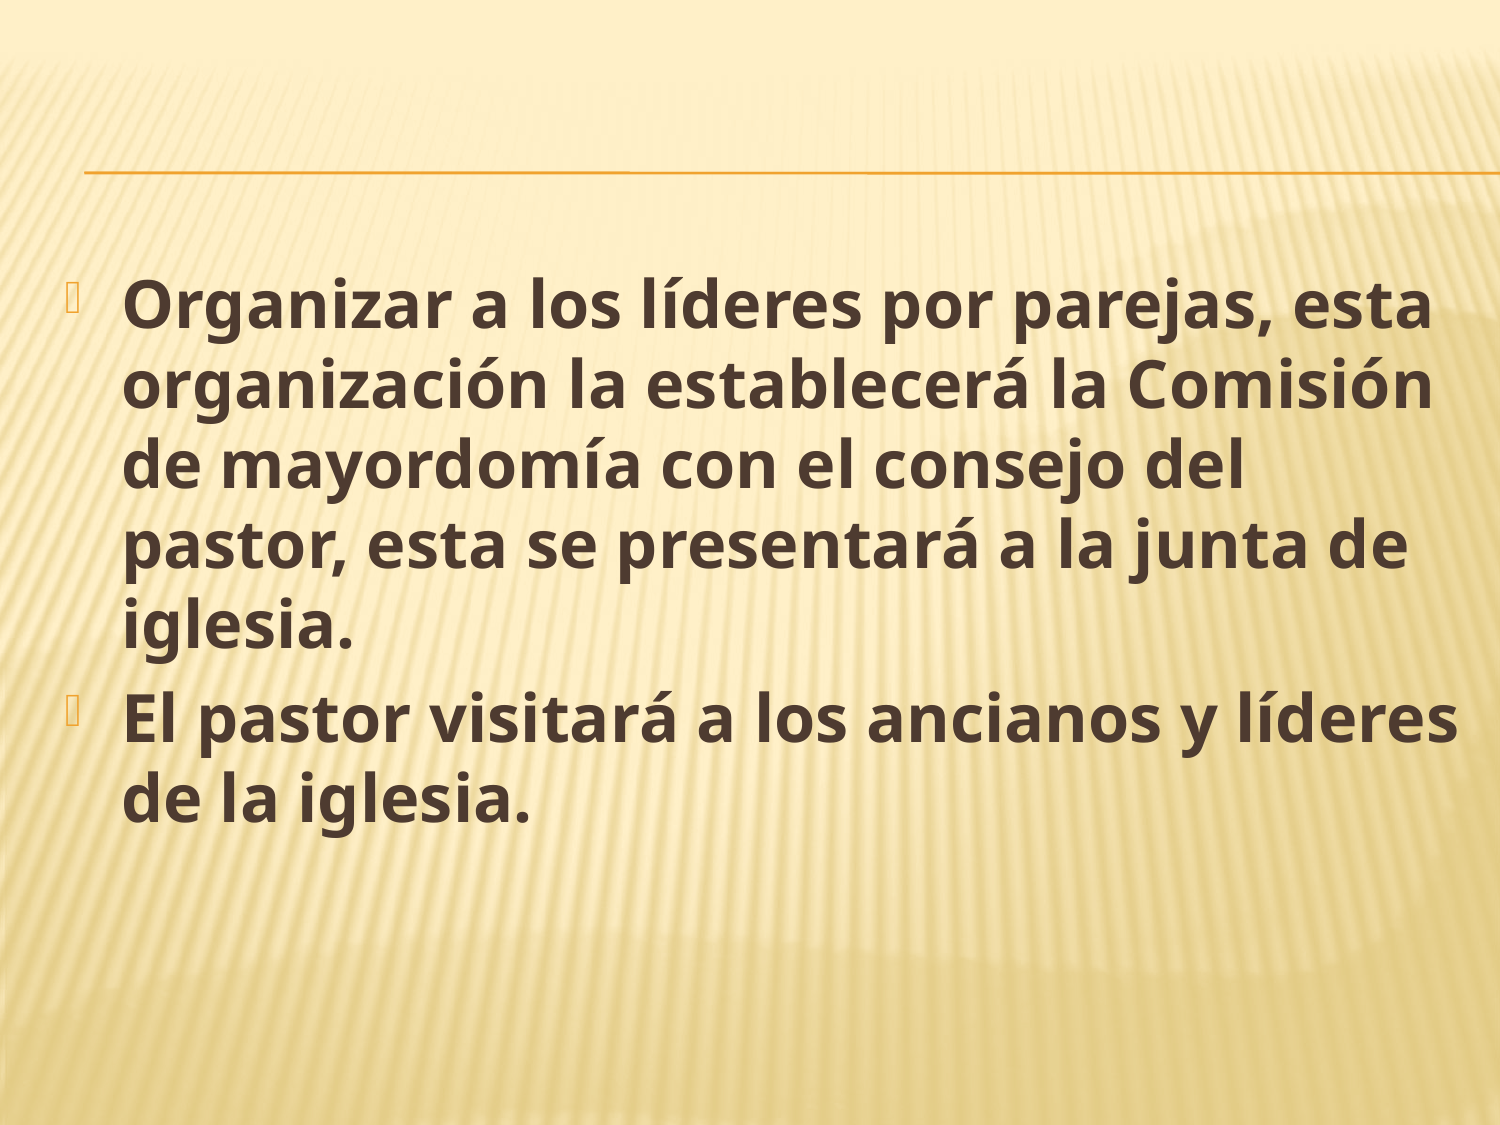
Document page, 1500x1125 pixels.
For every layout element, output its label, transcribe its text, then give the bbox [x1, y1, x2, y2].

list Organizar a los líderes por parejas, esta organización la establecerá la Comisión de mayordomía con el consejo del pastor, esta se presentará a la junta de iglesia. El pastor visitará a los ancianos y líderes de la iglesia. [50, 254, 1475, 998]
